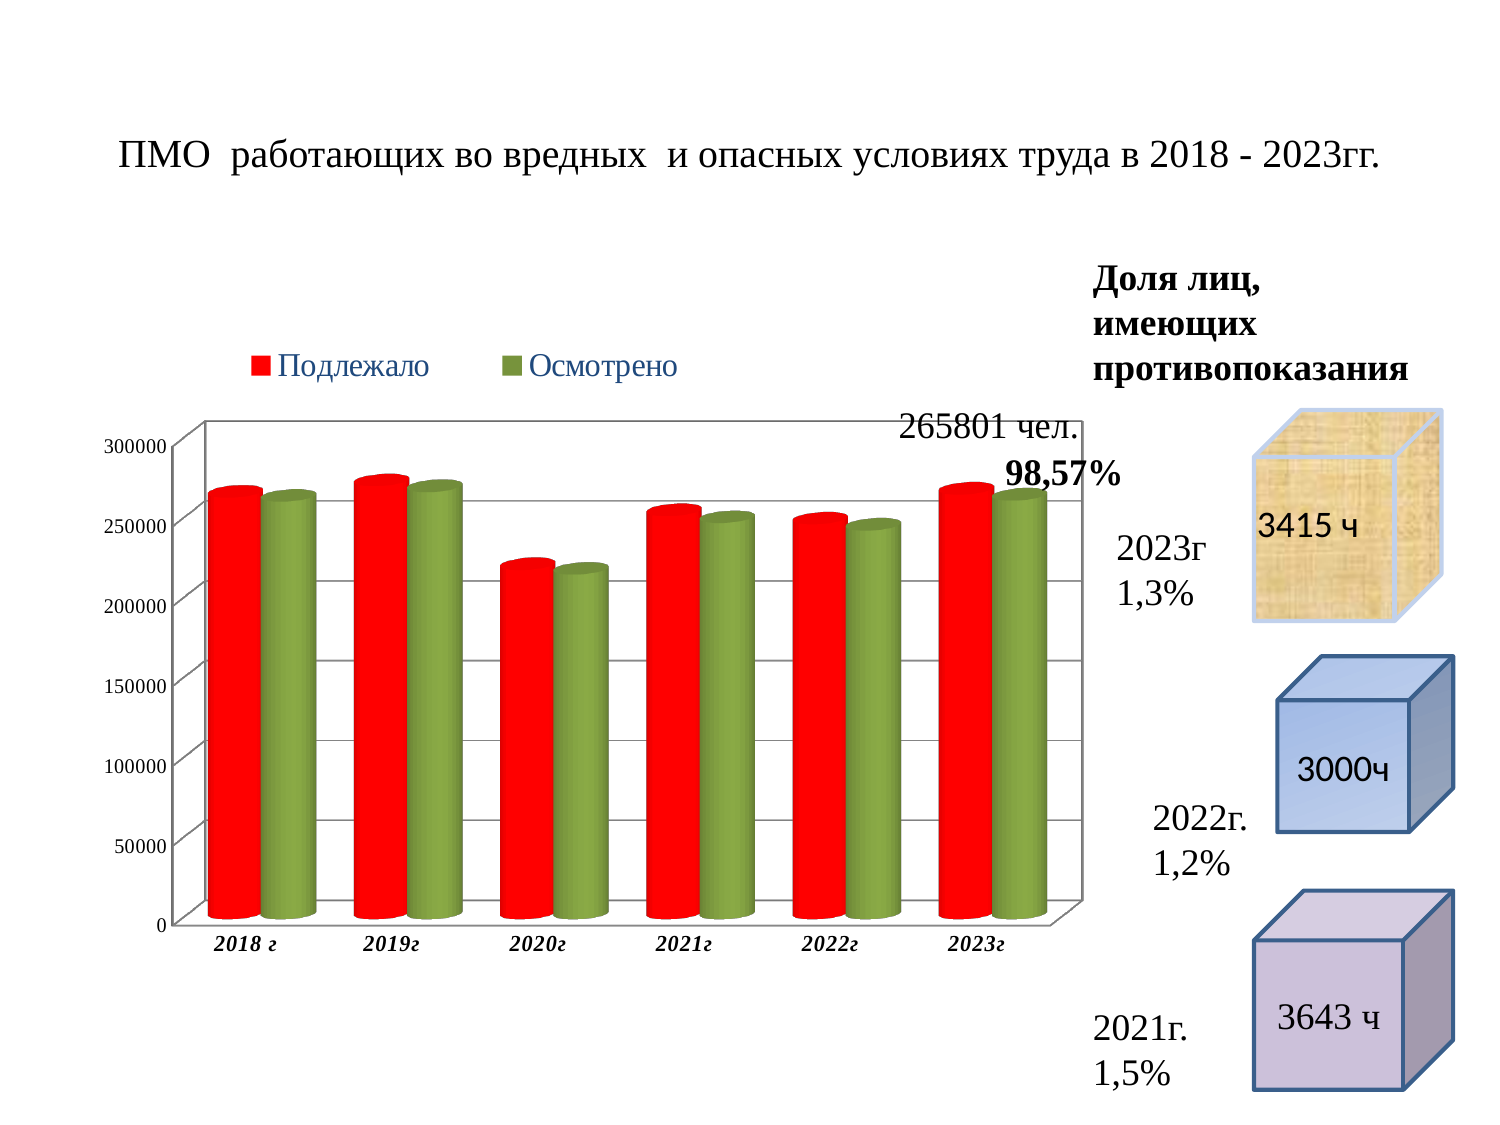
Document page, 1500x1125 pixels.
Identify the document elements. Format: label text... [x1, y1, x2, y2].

text_box 3643 ч [1251, 888, 1456, 1092]
text_box [1251, 407, 1444, 492]
text_box 3000ч [1275, 654, 1456, 835]
title ПМО работающих во вредных и опасных условиях труда в 2018 - 2023гг. [75, 45, 1425, 258]
text_box [1251, 552, 1444, 624]
text_box 2021г. 1,5% [1078, 996, 1288, 1101]
text_box 3415 ч [1242, 492, 1453, 552]
chart [81, 316, 1121, 994]
text_box 2022г. 1,2% [1137, 785, 1264, 890]
text_box Доля лиц, имеющих противопоказания [1078, 246, 1500, 396]
text_box 2023г 1,3% [1125, 515, 1304, 621]
